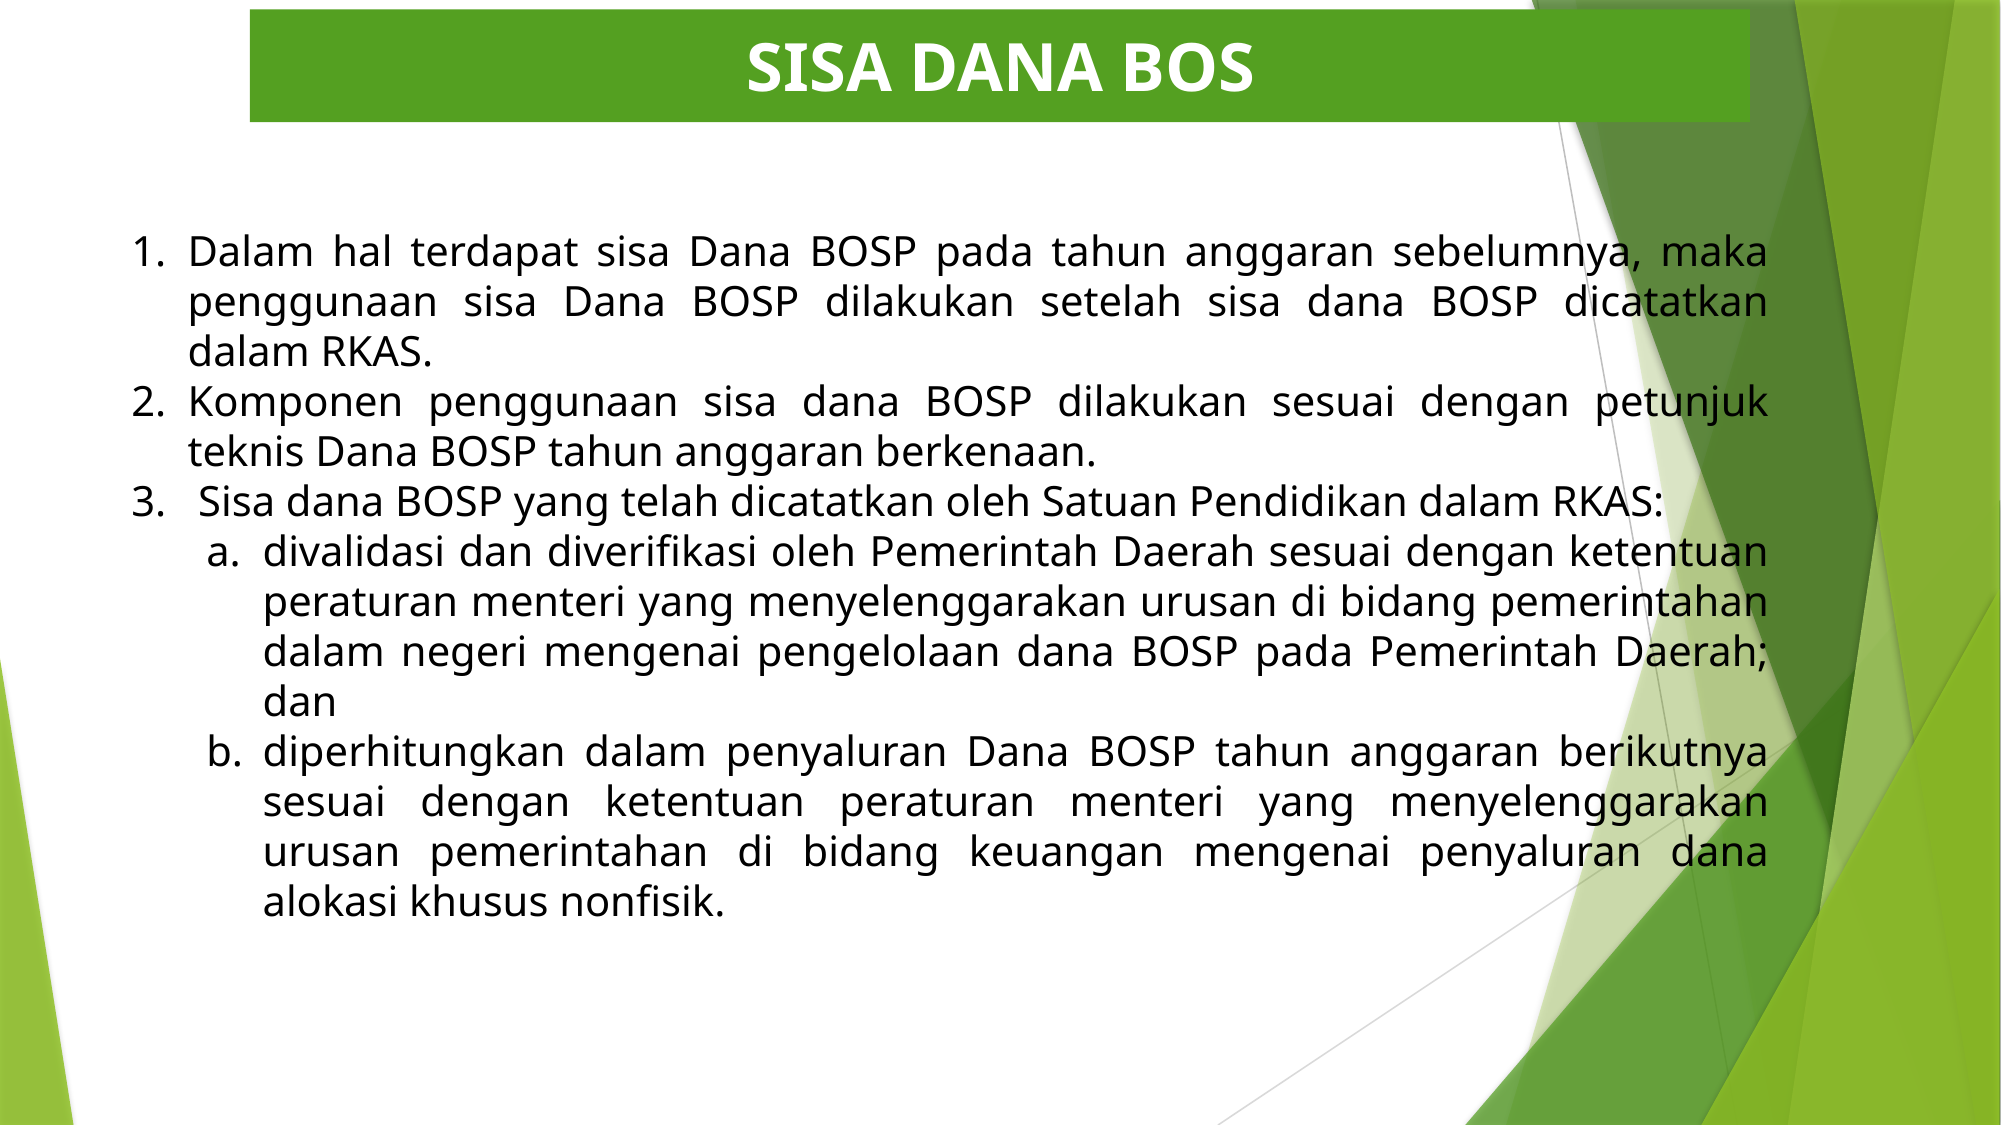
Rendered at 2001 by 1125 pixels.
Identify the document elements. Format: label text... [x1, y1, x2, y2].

text_box SISA DANA BOS [252, 17, 1750, 113]
text_box [248, 8, 1751, 124]
text_box Dalam hal terdapat sisa Dana BOSP pada tahun anggaran sebelumnya, maka penggunaan sisa Dana BOSP dilakukan setelah sisa dana BOSP dicatatkan dalam RKAS. Komponen penggunaan sisa dana BOSP dilakukan sesuai dengan petunjuk teknis Dana BOSP tahun anggaran berkenaan. Sisa dana BOSP yang telah dicatatkan oleh Satuan Pendidikan dalam RKAS: divalidasi dan diverifikasi oleh Pemerintah Daerah sesuai dengan ketentuan peraturan menteri yang menyelenggarakan urusan di bidang pemerintahan dalam negeri mengenai pengelolaan dana BOSP pada Pemerintah Daerah; dan diperhitungkan dalam penyaluran Dana BOSP tahun anggaran berikutnya sesuai dengan ketentuan peraturan menteri yang menyelenggarakan urusan pemerintahan di bidang keuangan mengenai penyaluran dana alokasi khusus nonfisik. [116, 217, 1785, 983]
